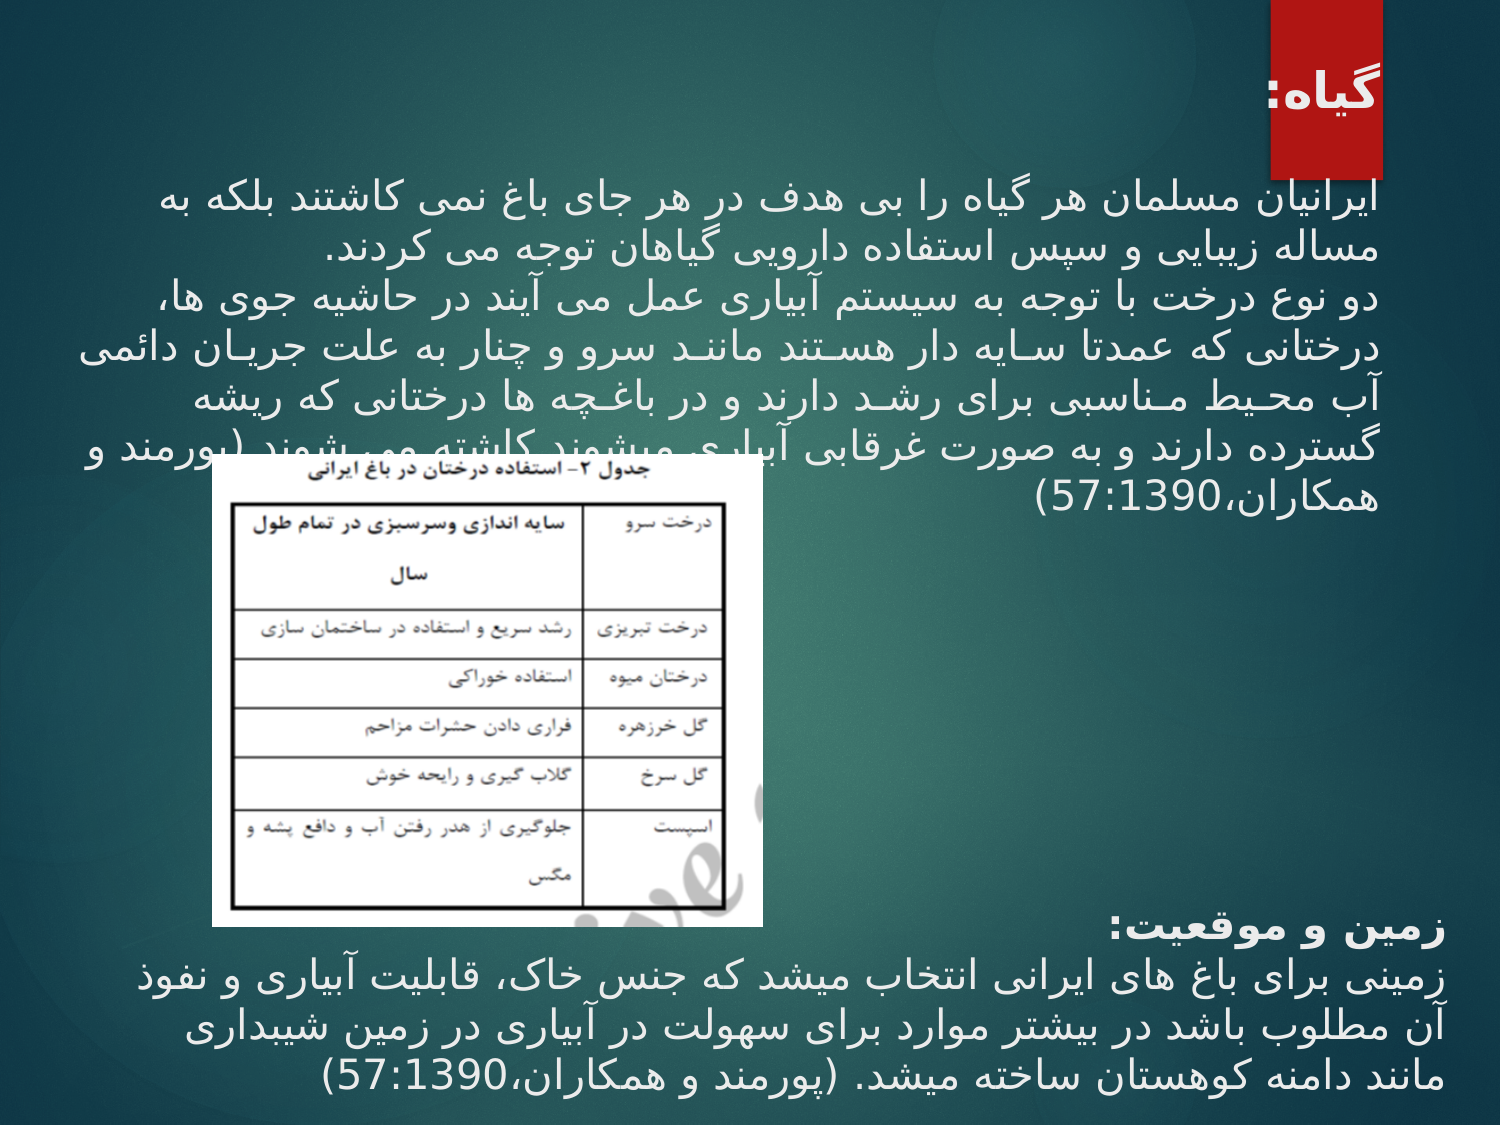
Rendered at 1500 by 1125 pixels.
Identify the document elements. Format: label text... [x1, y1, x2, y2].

picture [212, 454, 763, 927]
title گیاه: ایرانیان مسلمان هر گیاه را بی هدف در هر جای باغ نمی کاشتند بلکه به مساله زیبایی و سپس استفاده دارویی گیاهان توجه می کردند. دو نوع درخت با توجه به سیستم آبیاری عمل می آیند در حاشیه جوی ها، درختانی که عمدتا سـایه دار هسـتند ماننـد سرو و چنار به علت جریـان دائمی آب محـیط مـناسبی برای رشـد دارند و در باغـچه ها درختانی که ریشه گسترده دارند و به صورت غرقابی آبیاری میشوند کاشته می شوند.(پورمند و همکاران،57:1390) [46, 51, 1397, 577]
text_box زمین و موقعیت: زمینی برای باغ های ایرانی انتخاب میشد که جنس خاک، قابلیت آبیاری و نفوذ آن مطلوب باشد در بیشتر موارد برای سهولت در آبیاری در زمین شیبداری مانند دامنه کوهستان ساخته میشد. (پورمند و همکاران،57:1390) [112, 890, 1463, 1125]
